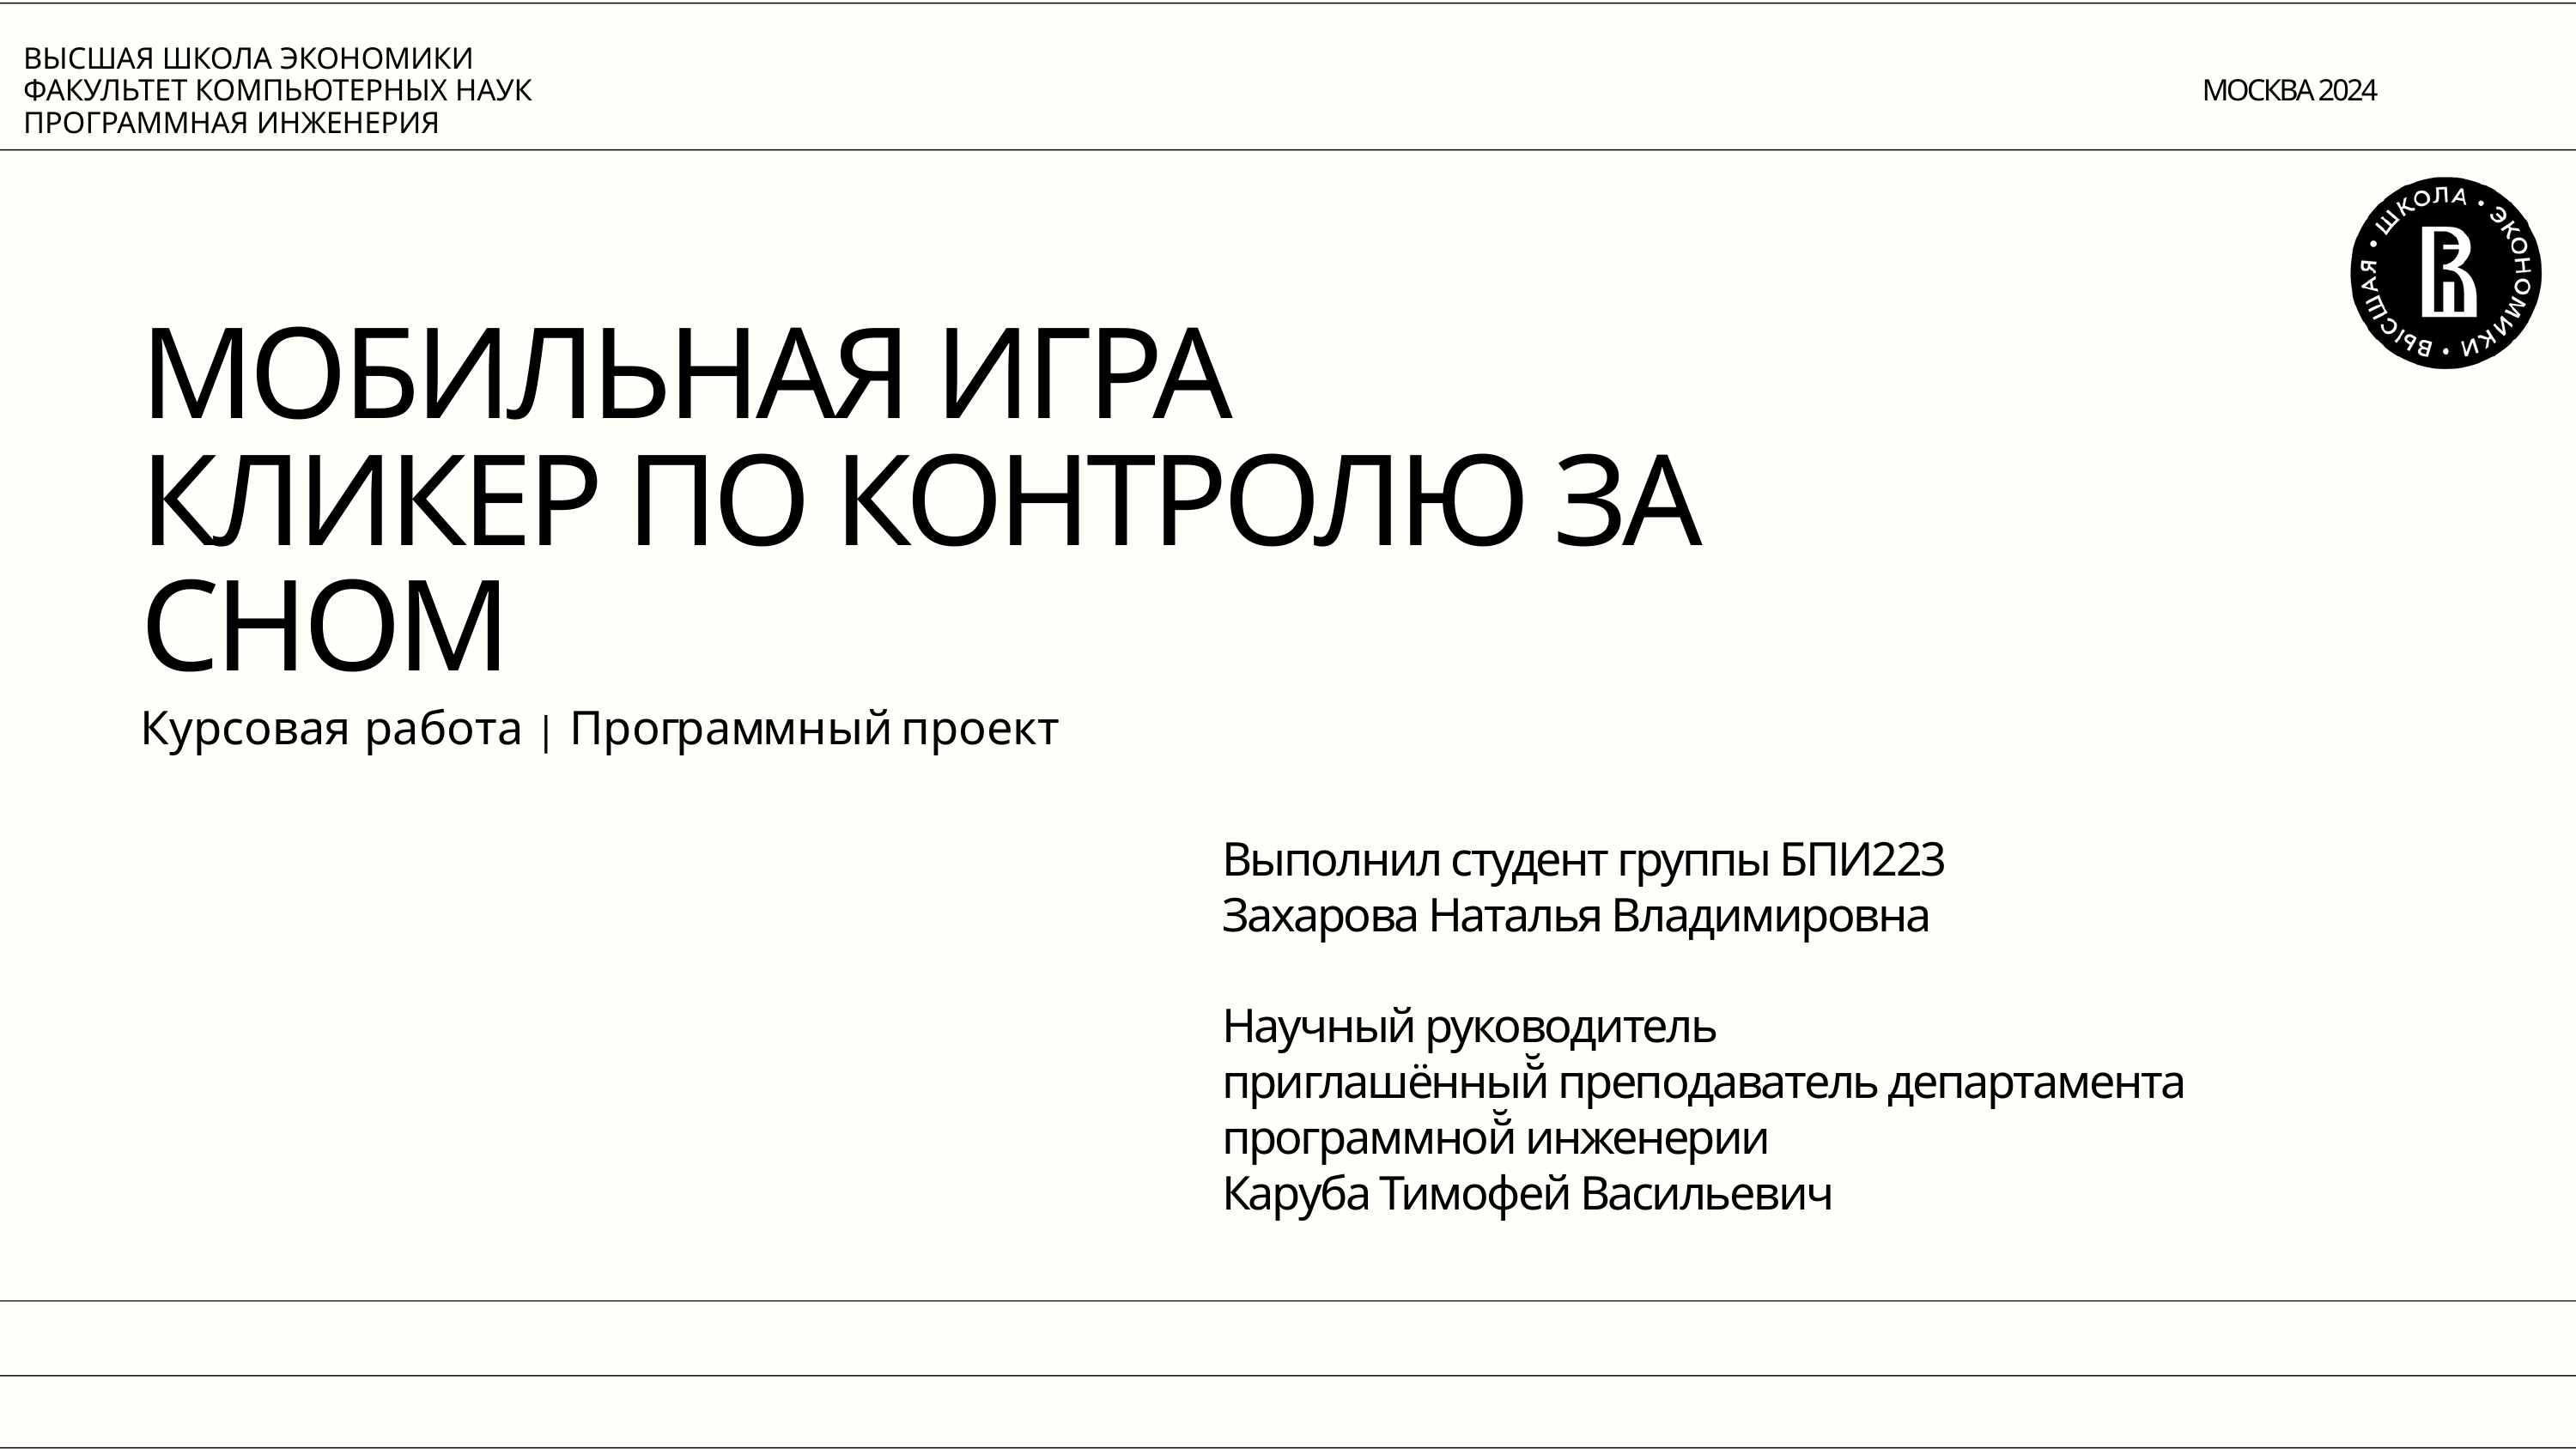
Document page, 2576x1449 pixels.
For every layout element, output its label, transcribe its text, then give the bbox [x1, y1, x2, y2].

text_box Выполнил студент группы БПИ223 Захарова Наталья Владимировна Научный руководитель приглашённый̆ преподаватель департамента программной̆ инженерии Каруба Тимофей Васильевич [1222, 827, 2468, 1343]
text_box ВЫСШАЯ ШКОЛА ЭКОНОМИКИ ФАКУЛЬТЕТ КОМПЬЮТЕРНЫХ НАУК ПРОГРАММНАЯ ИНЖЕНЕРИЯ [21, 42, 1355, 172]
picture [2320, 150, 2576, 391]
text_box МОБИЛЬНАЯ ИГРА КЛИКЕР ПО КОНТРОЛЮ ЗА СНОМ Курсовая работа | Программный проект [138, 316, 1890, 755]
text_box МОСКВА 2024 [2200, 70, 2490, 107]
